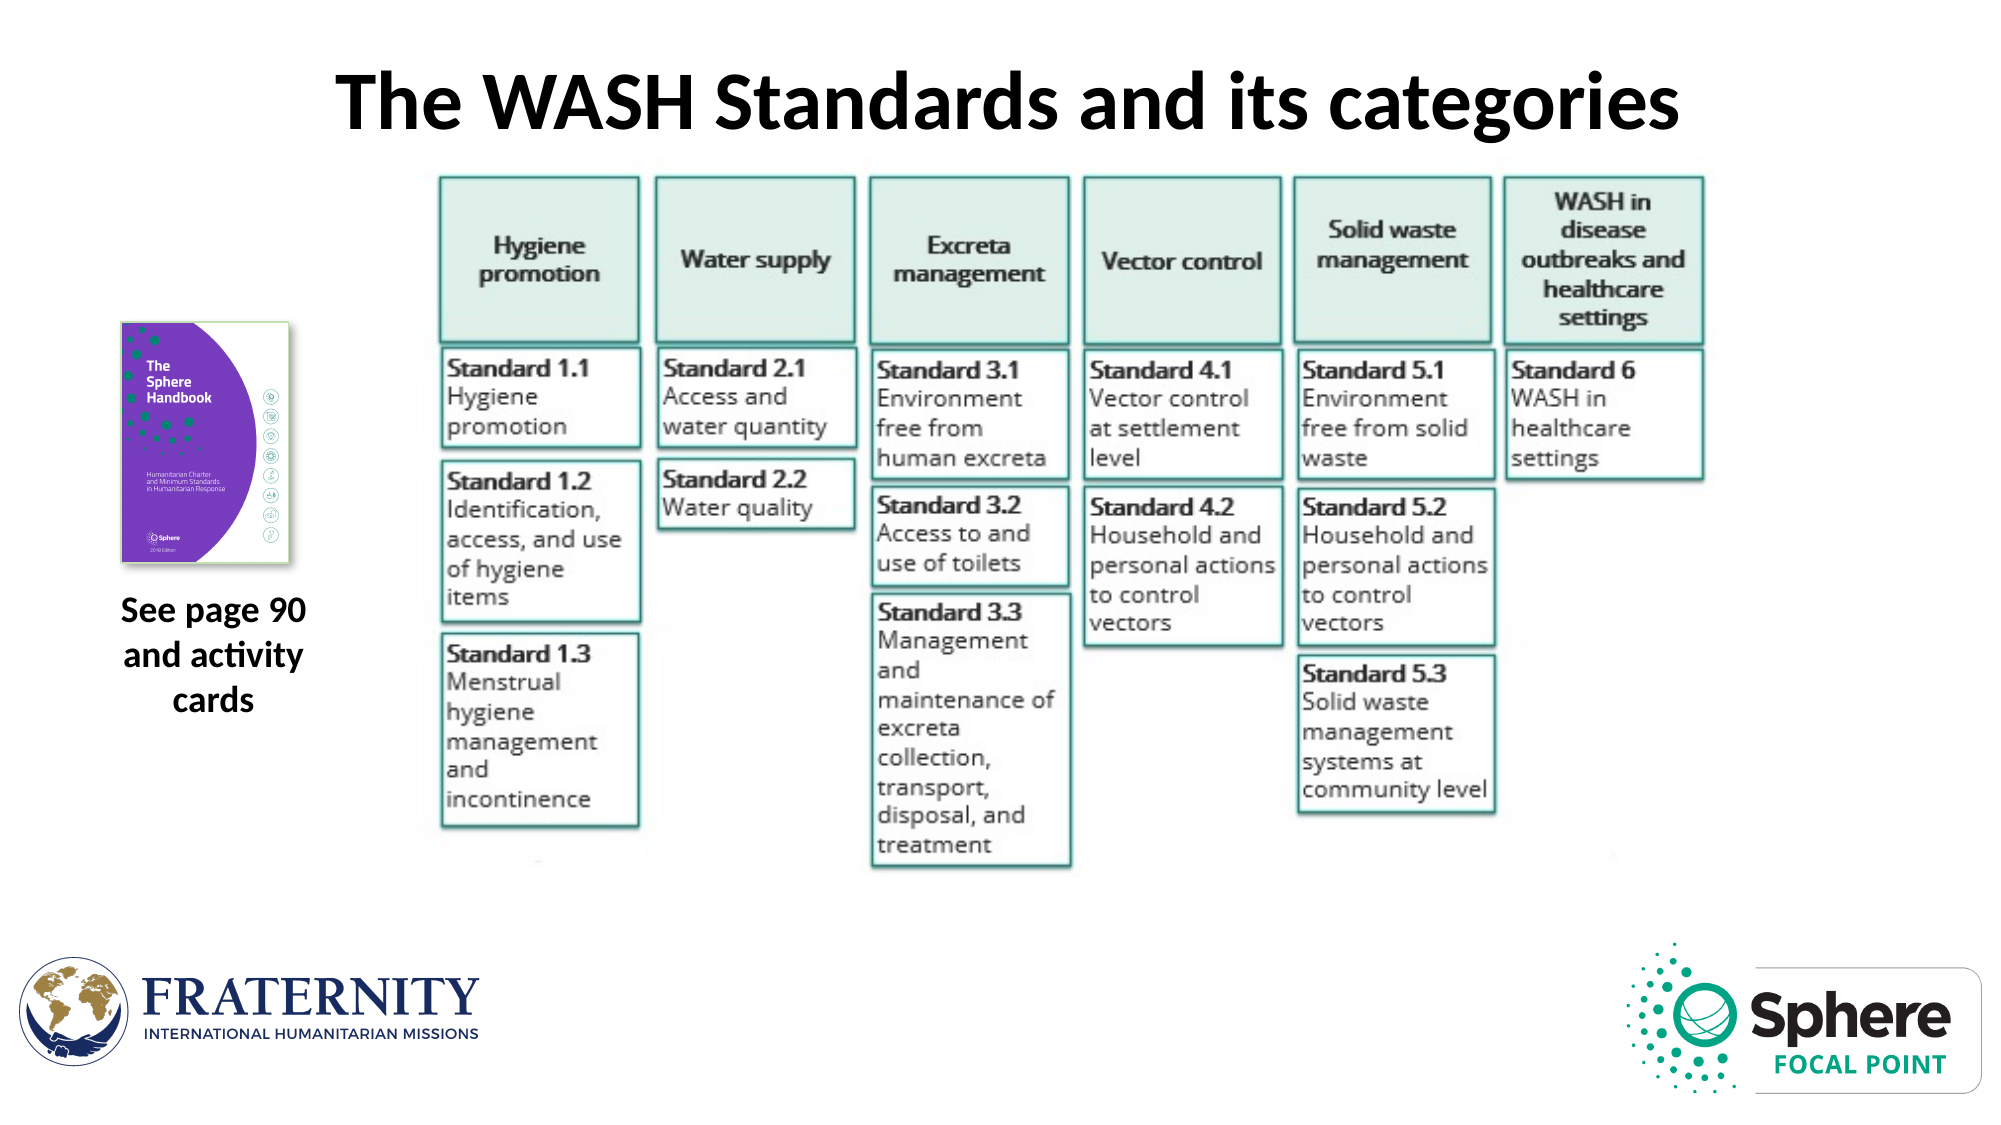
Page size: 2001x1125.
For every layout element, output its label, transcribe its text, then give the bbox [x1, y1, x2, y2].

picture [121, 322, 289, 563]
text_box The WASH Standards and its categories [101, 39, 1917, 154]
picture [0, 936, 501, 1087]
picture [416, 154, 1747, 877]
text_box See page 90 and activity cards [74, 577, 353, 728]
picture [1624, 940, 1984, 1097]
